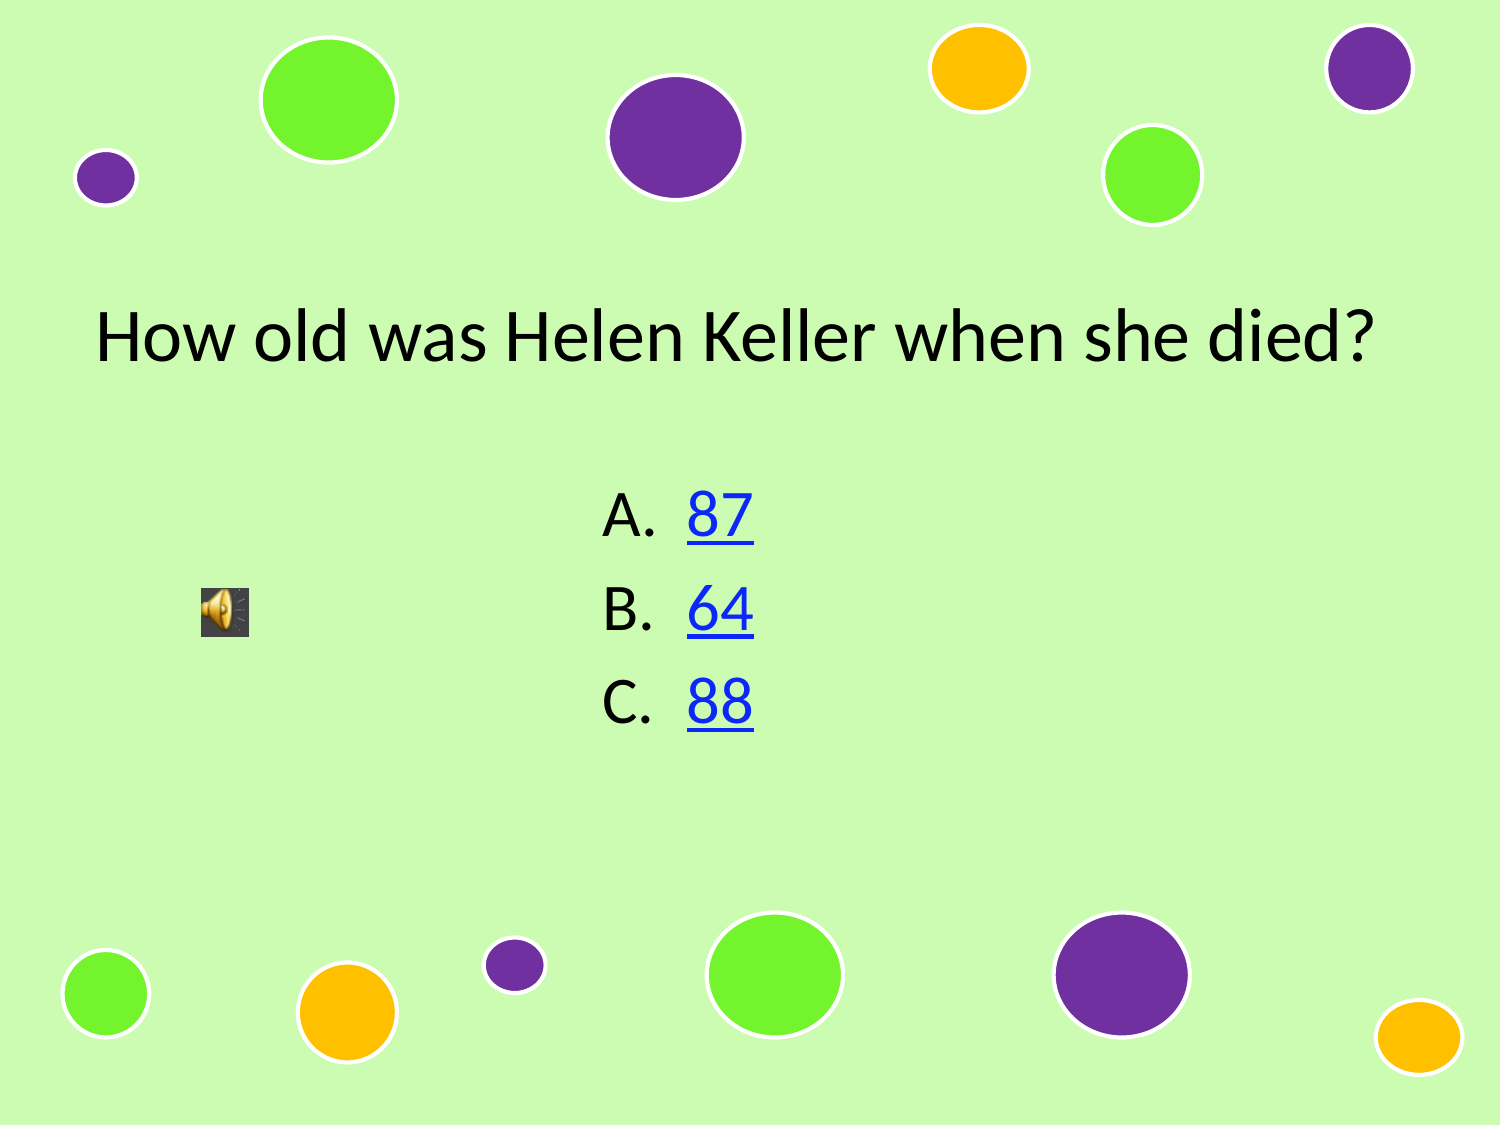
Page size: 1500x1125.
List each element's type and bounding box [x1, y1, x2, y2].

picture [199, 587, 251, 638]
text_box [62, 24, 1463, 1076]
